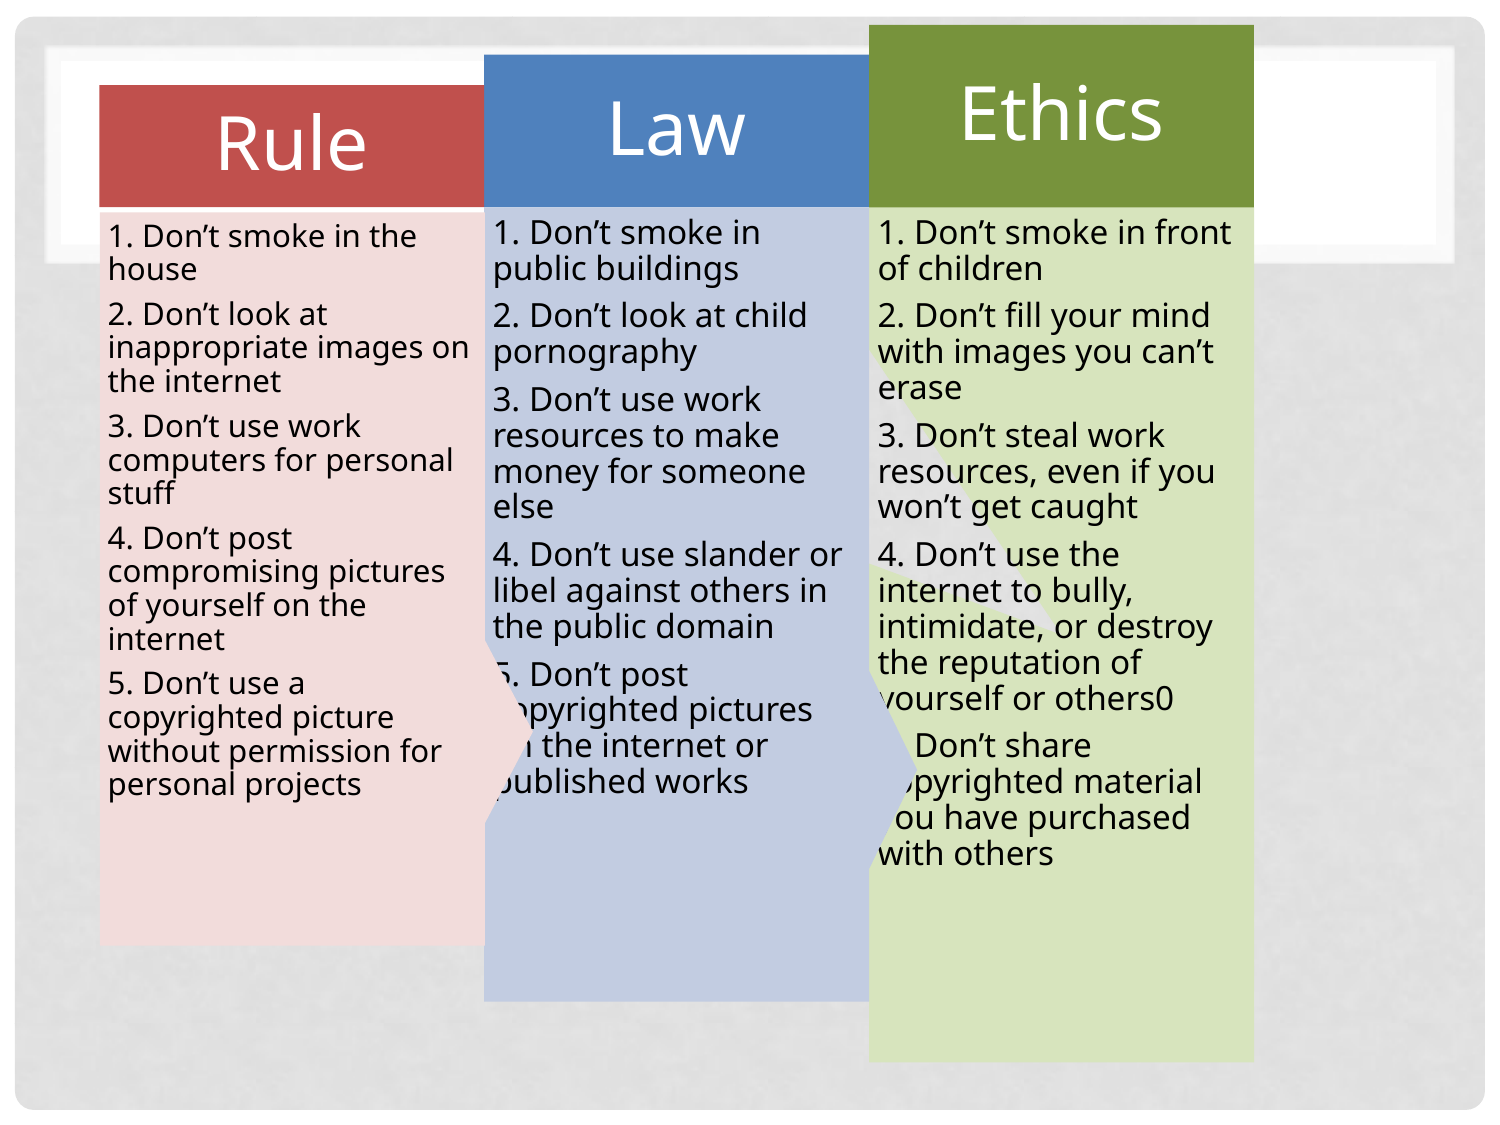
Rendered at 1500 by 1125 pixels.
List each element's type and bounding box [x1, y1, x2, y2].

list [0, 24, 1496, 1063]
